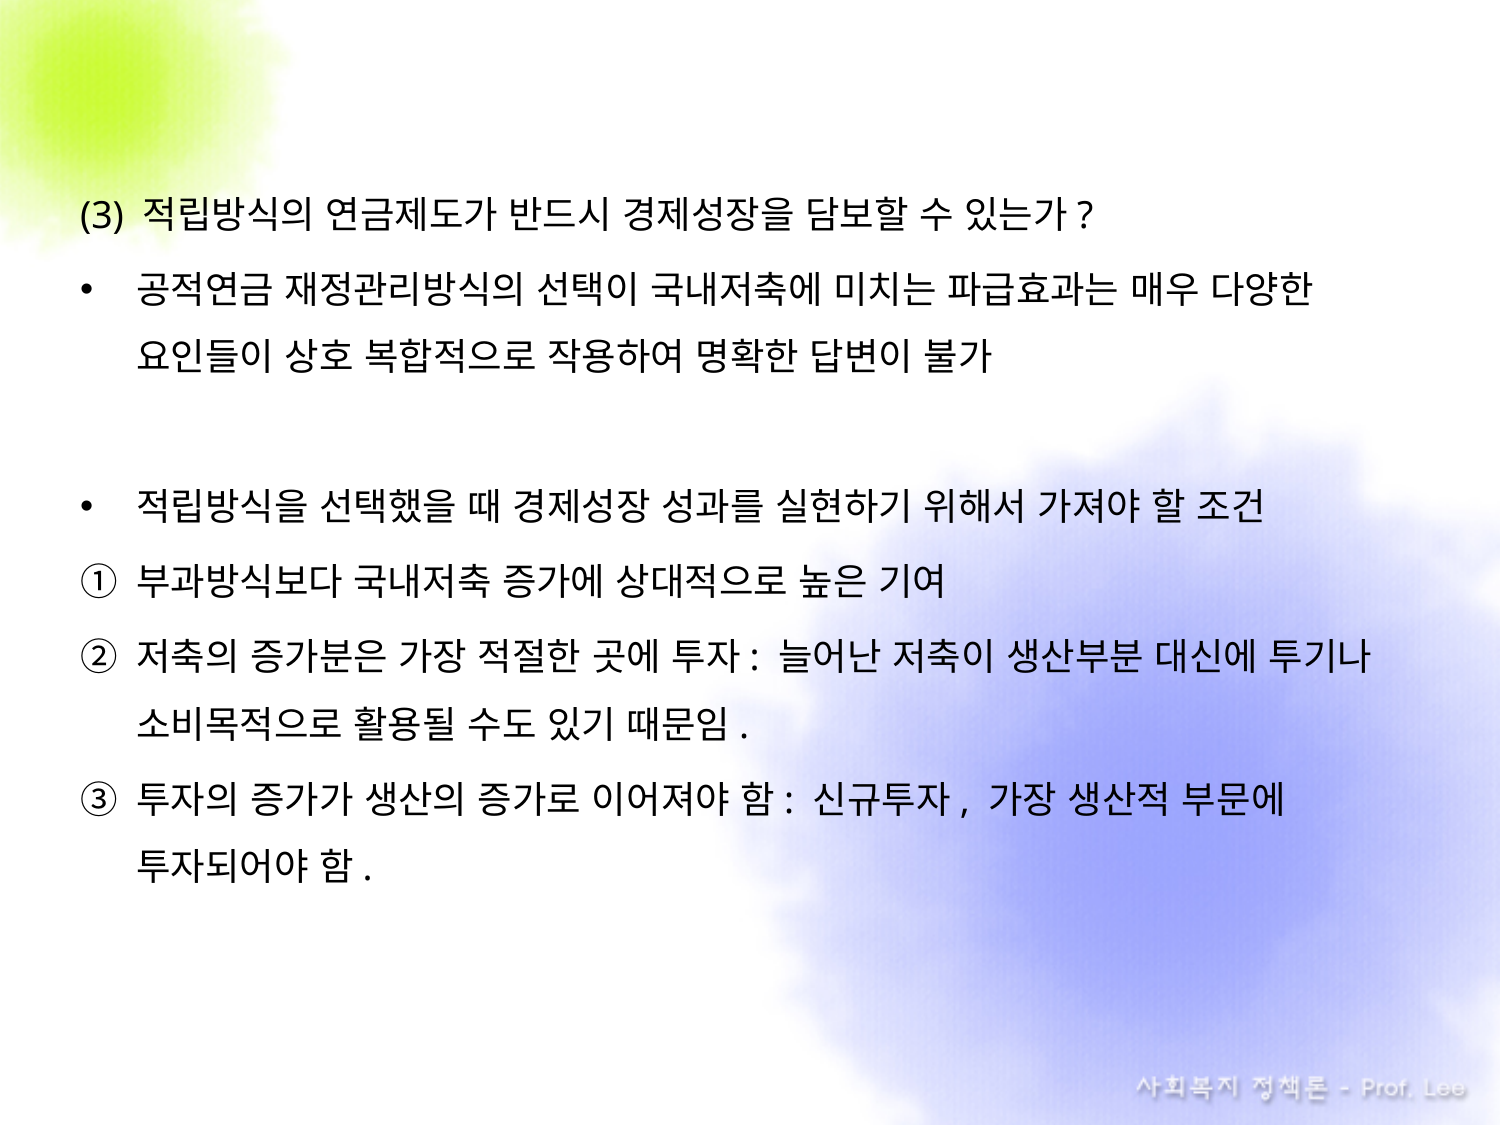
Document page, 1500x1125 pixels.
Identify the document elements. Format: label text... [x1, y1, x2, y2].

picture [0, 0, 1500, 1125]
list (3) 적립방식의 연금제도가 반드시 경제성장을 담보할 수 있는가? 공적연금 재정관리방식의 선택이 국내저축에 미치는 파급효과는 매우 다양한 요인들이 상호 복합적으로 작용하여 명확한 답변이 불가 적립방식을 선택했을 때 경제성장 성과를 실현하기 위해서 가져야 할 조건 부과방식보다 국내저축 증가에 상대적으로 높은 기여 저축의 증가분은 가장 적절한 곳에 투자: 늘어난 저축이 생산부분 대신에 투기나 소비목적으로 활용될 수도 있기 때문임. 투자의 증가가 생산의 증가로 이어져야 함: 신규투자, 가장 생산적 부문에 투자되어야 함. [64, 160, 1415, 988]
